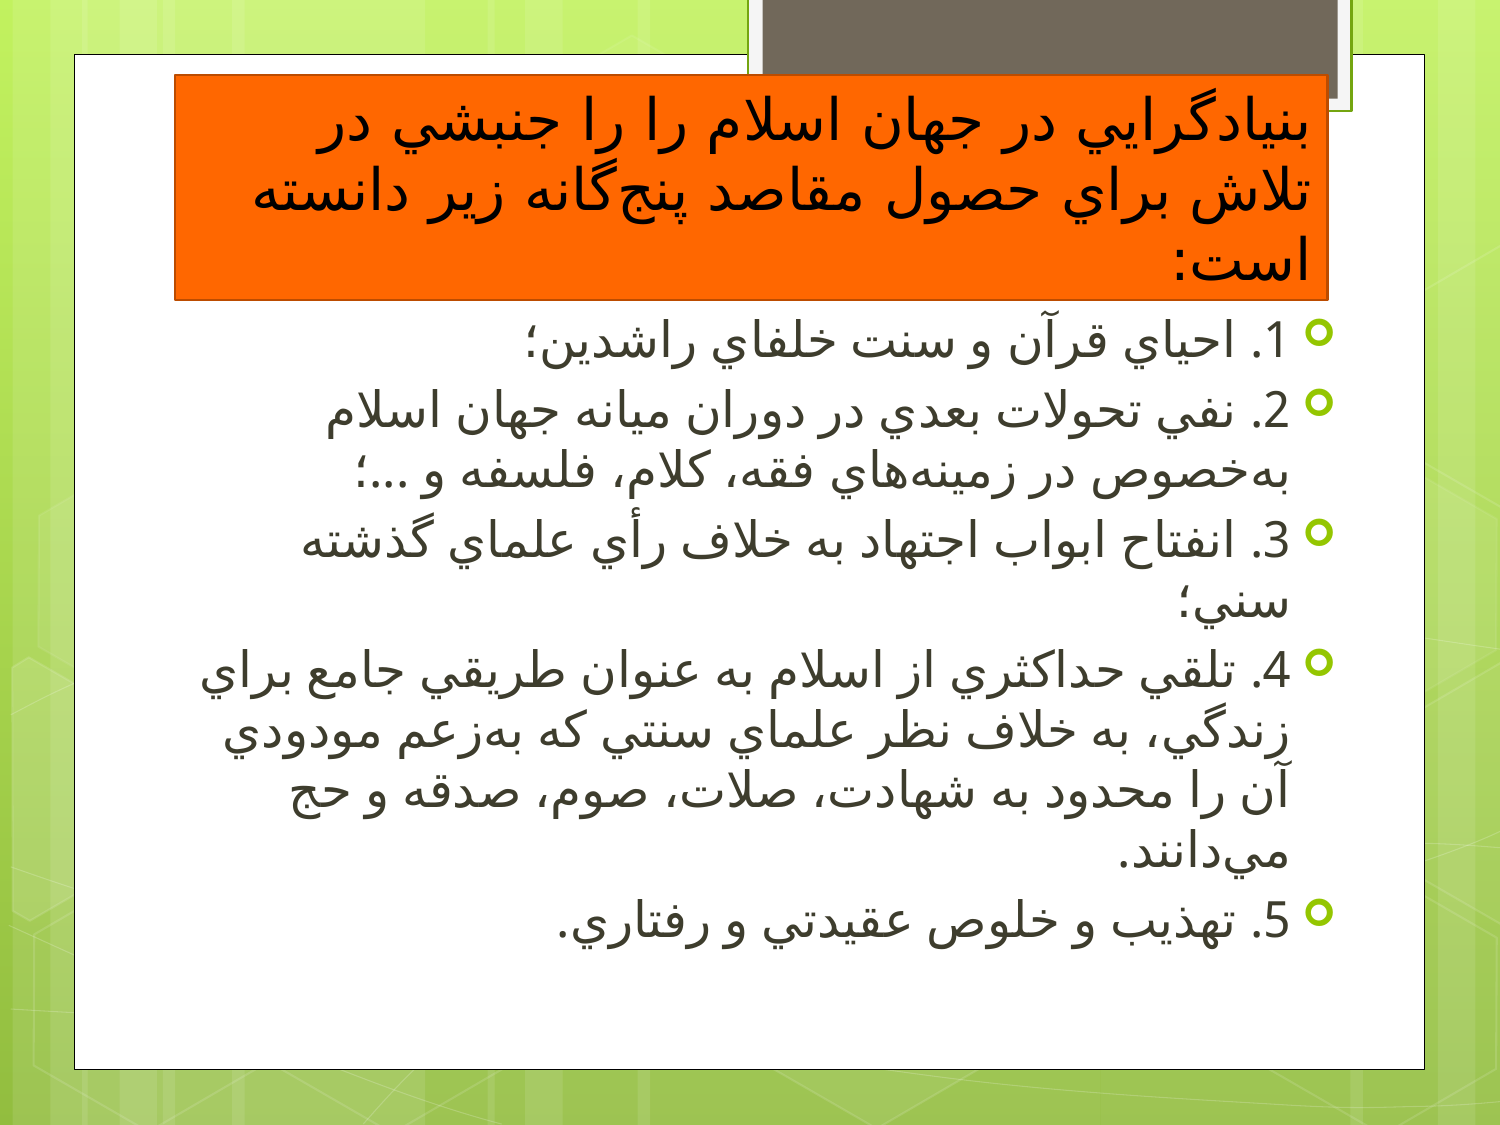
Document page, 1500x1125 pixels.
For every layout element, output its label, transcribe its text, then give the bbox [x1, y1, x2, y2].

title بنيادگرايي در جهان اسلام را را جنبشي در تلاش براي حصول مقاصد پنج‌گانه زير دانسته است: [174, 74, 1329, 299]
list 1. احياي قرآن و سنت خلفاي راشدين؛ 2. نفي تحولات بعدي در دوران ميانه جهان اسلام به‌خصوص در زمينه‌هاي فقه، کلام، فلسفه و ...؛ 3. انفتاح ابواب اجتهاد به خلاف رأي علماي گذشته سني؛ 4. تلقي حداکثري از اسلام به عنوان طريقي جامع براي زندگي، به خلاف نظر علماي سنتي که به‌زعم مودودي آن را محدود به شهادت، صلات، صوم، صدقه و حج مي‌دانند. 5. تهذيب و خلوص عقيدتي و رفتاري. [171, 299, 1363, 1038]
